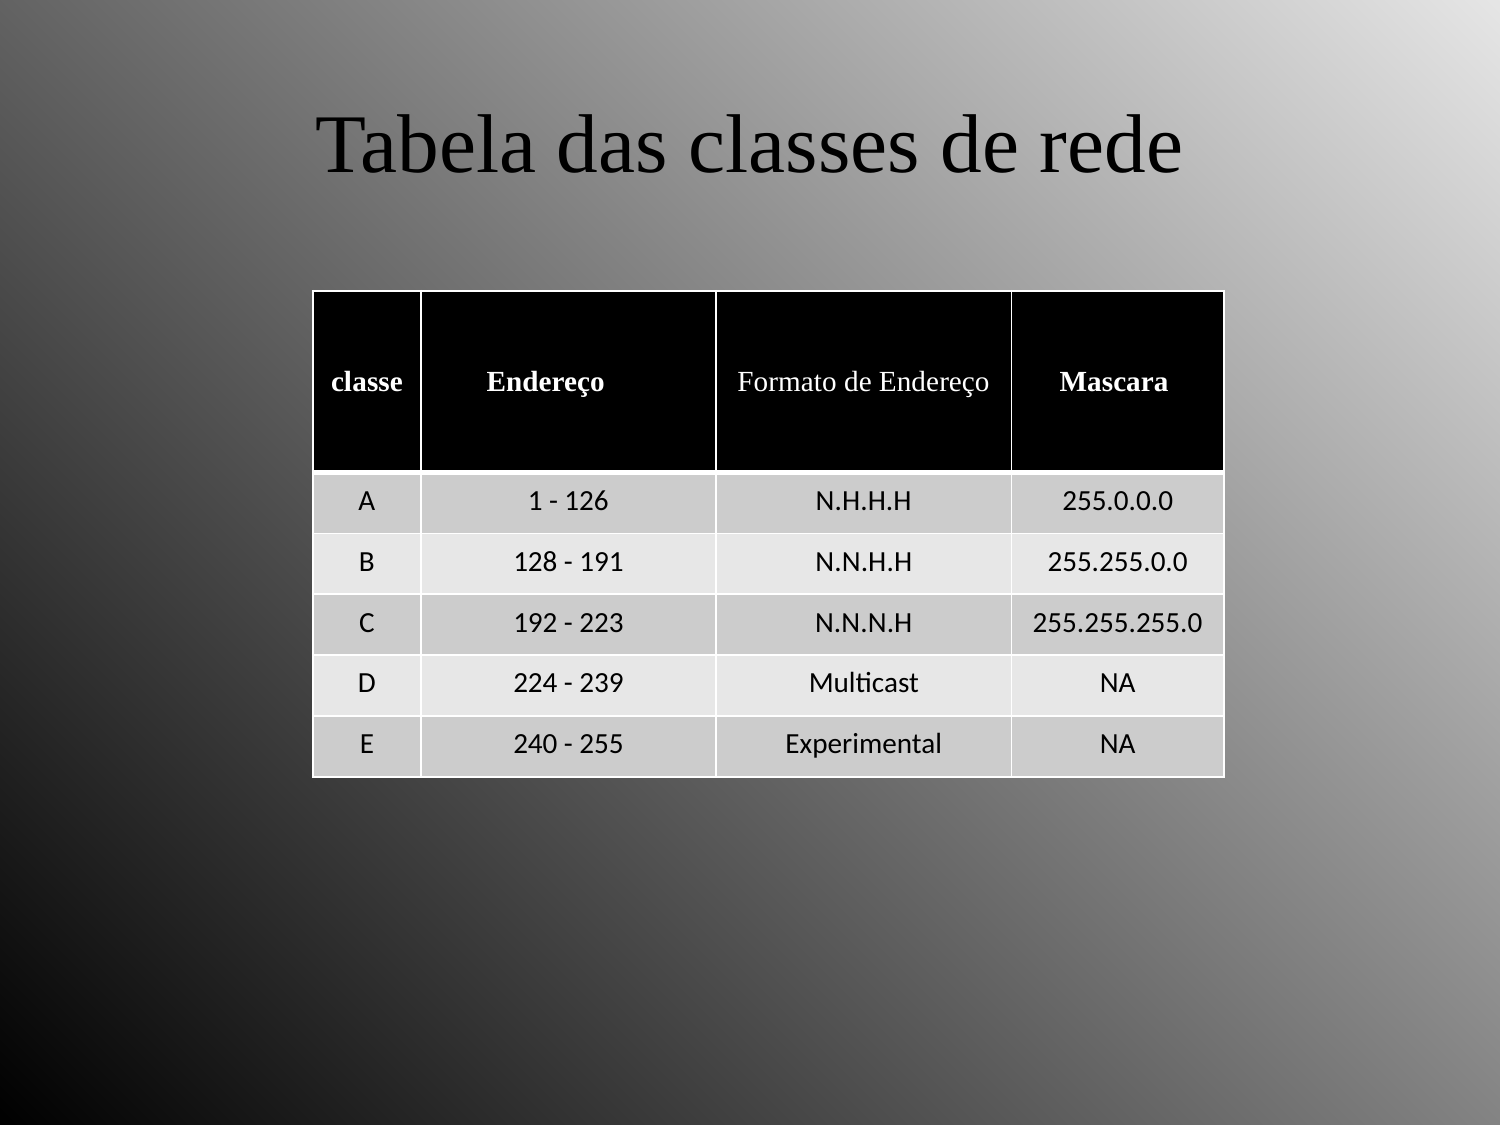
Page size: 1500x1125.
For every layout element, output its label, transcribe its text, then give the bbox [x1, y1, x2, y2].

table_cell N.H.H.H [717, 475, 1011, 533]
table_cell C [314, 595, 420, 654]
table_cell N.N.N.H [717, 595, 1011, 654]
table_header Endereço [422, 292, 715, 470]
title Tabela das classes de rede [75, 45, 1425, 233]
table_cell 240 - 255 [422, 717, 715, 776]
table_cell 255.0.0.0 [1012, 475, 1223, 533]
table_cell B [314, 534, 420, 593]
table_cell N.N.H.H [717, 534, 1011, 593]
table_cell Multicast [717, 656, 1011, 715]
table_cell Experimental [717, 717, 1011, 776]
table_cell 255.255.255.0 [1012, 595, 1223, 654]
table_cell E [314, 717, 420, 776]
table_header Mascara [1012, 292, 1223, 470]
table_cell 1 - 126 [422, 475, 715, 533]
table_cell 192 - 223 [422, 595, 715, 654]
table_header Formato de Endereço [717, 292, 1011, 470]
table_cell 255.255.0.0 [1012, 534, 1223, 593]
table_cell D [314, 656, 420, 715]
table_header classe [314, 292, 420, 470]
table_cell NA [1012, 717, 1223, 776]
table_cell 224 - 239 [422, 656, 715, 715]
table_cell NA [1012, 656, 1223, 715]
table_cell 128 - 191 [422, 534, 715, 593]
table_cell A [314, 475, 420, 533]
